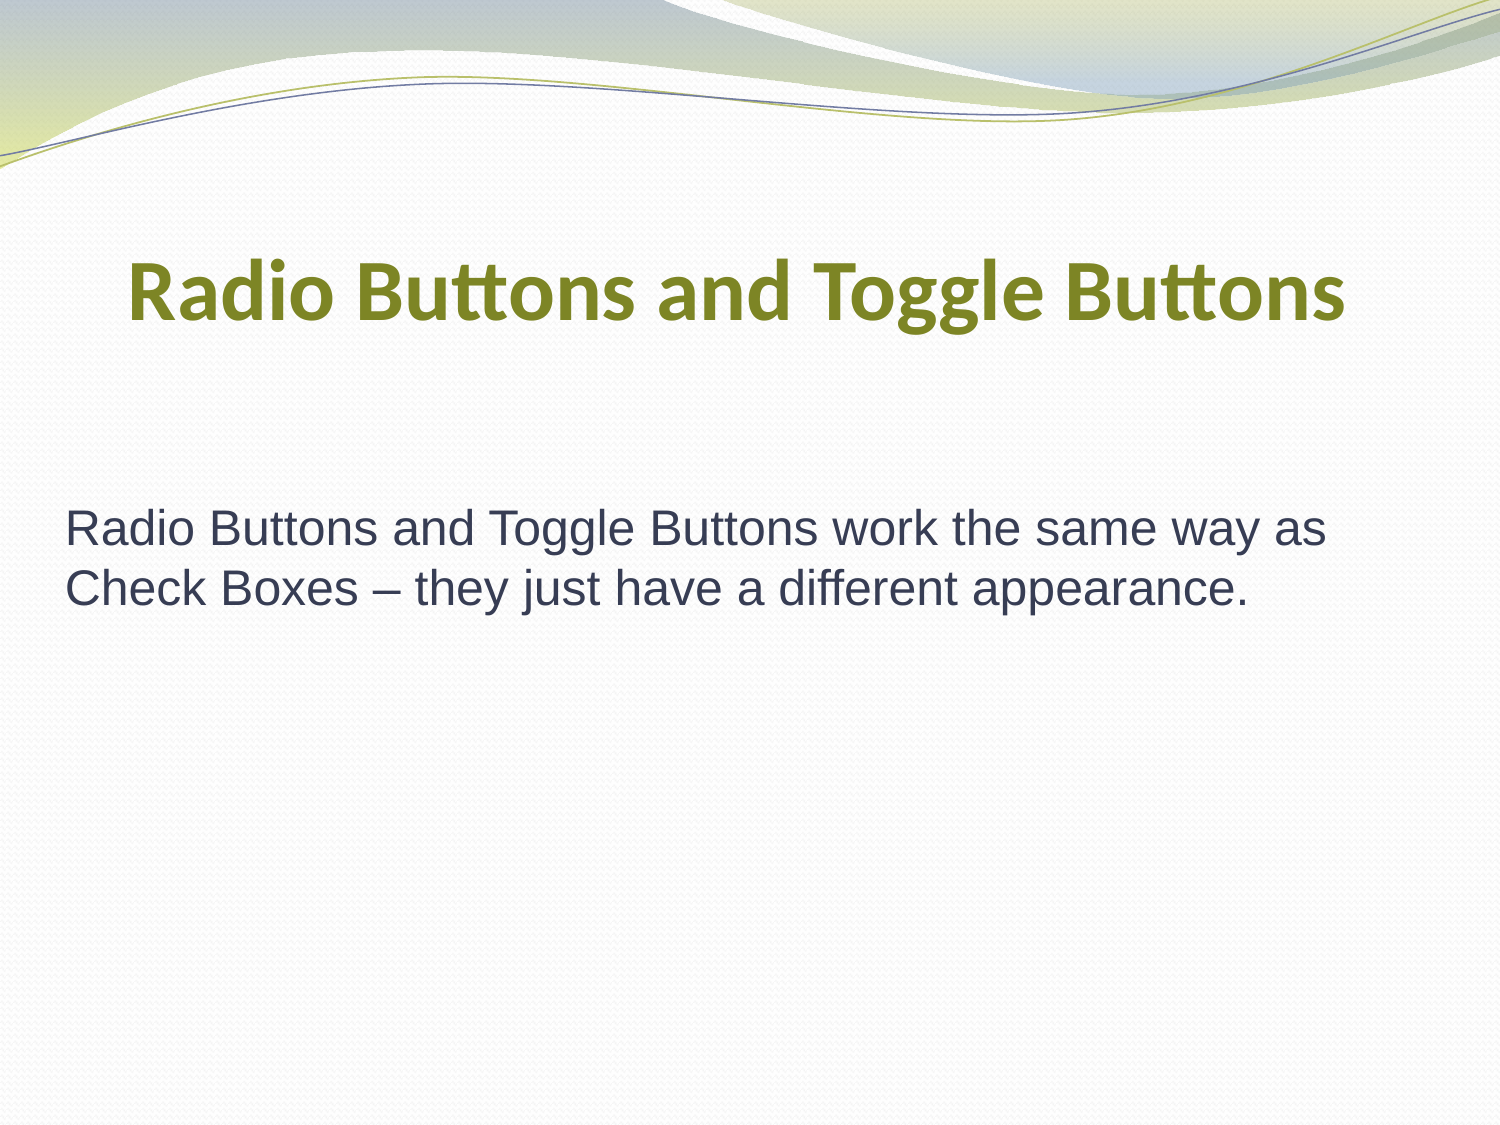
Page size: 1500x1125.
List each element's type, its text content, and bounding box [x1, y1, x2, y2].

list Radio Buttons and Toggle Buttons work the same way as Check Boxes – they just have a different appearance. [50, 487, 1425, 688]
title Radio Buttons and Toggle Buttons [62, 149, 1413, 338]
